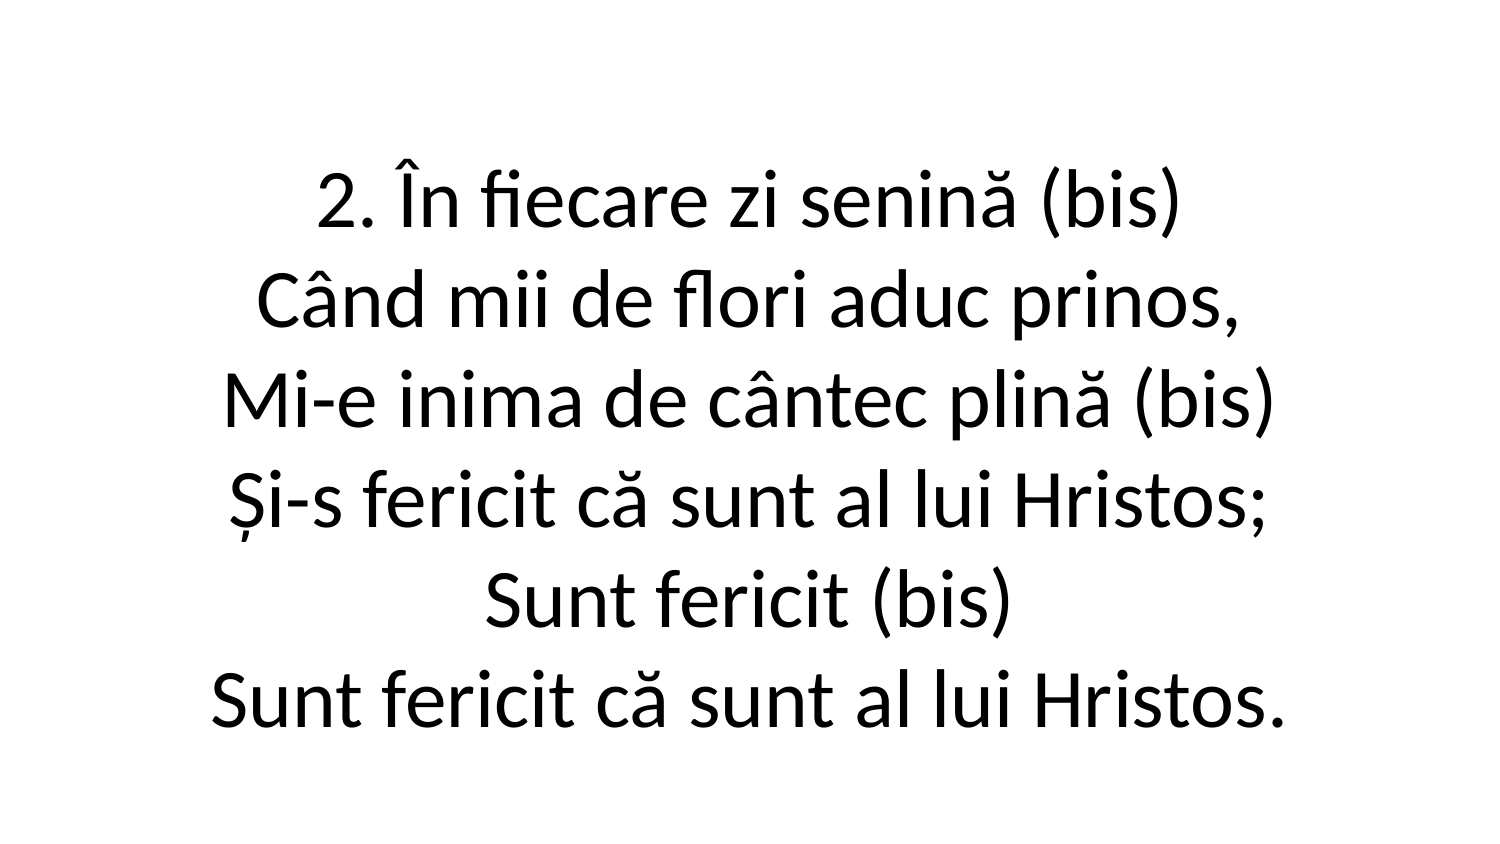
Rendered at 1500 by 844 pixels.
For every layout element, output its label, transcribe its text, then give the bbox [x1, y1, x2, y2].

text_box 2. În fiecare zi senină (bis) Când mii de flori aduc prinos, Mi-e inima de cântec plină (bis) Și-s fericit că sunt al lui Hristos; Sunt fericit (bis) Sunt fericit că sunt al lui Hristos. [195, 92, 1305, 752]
